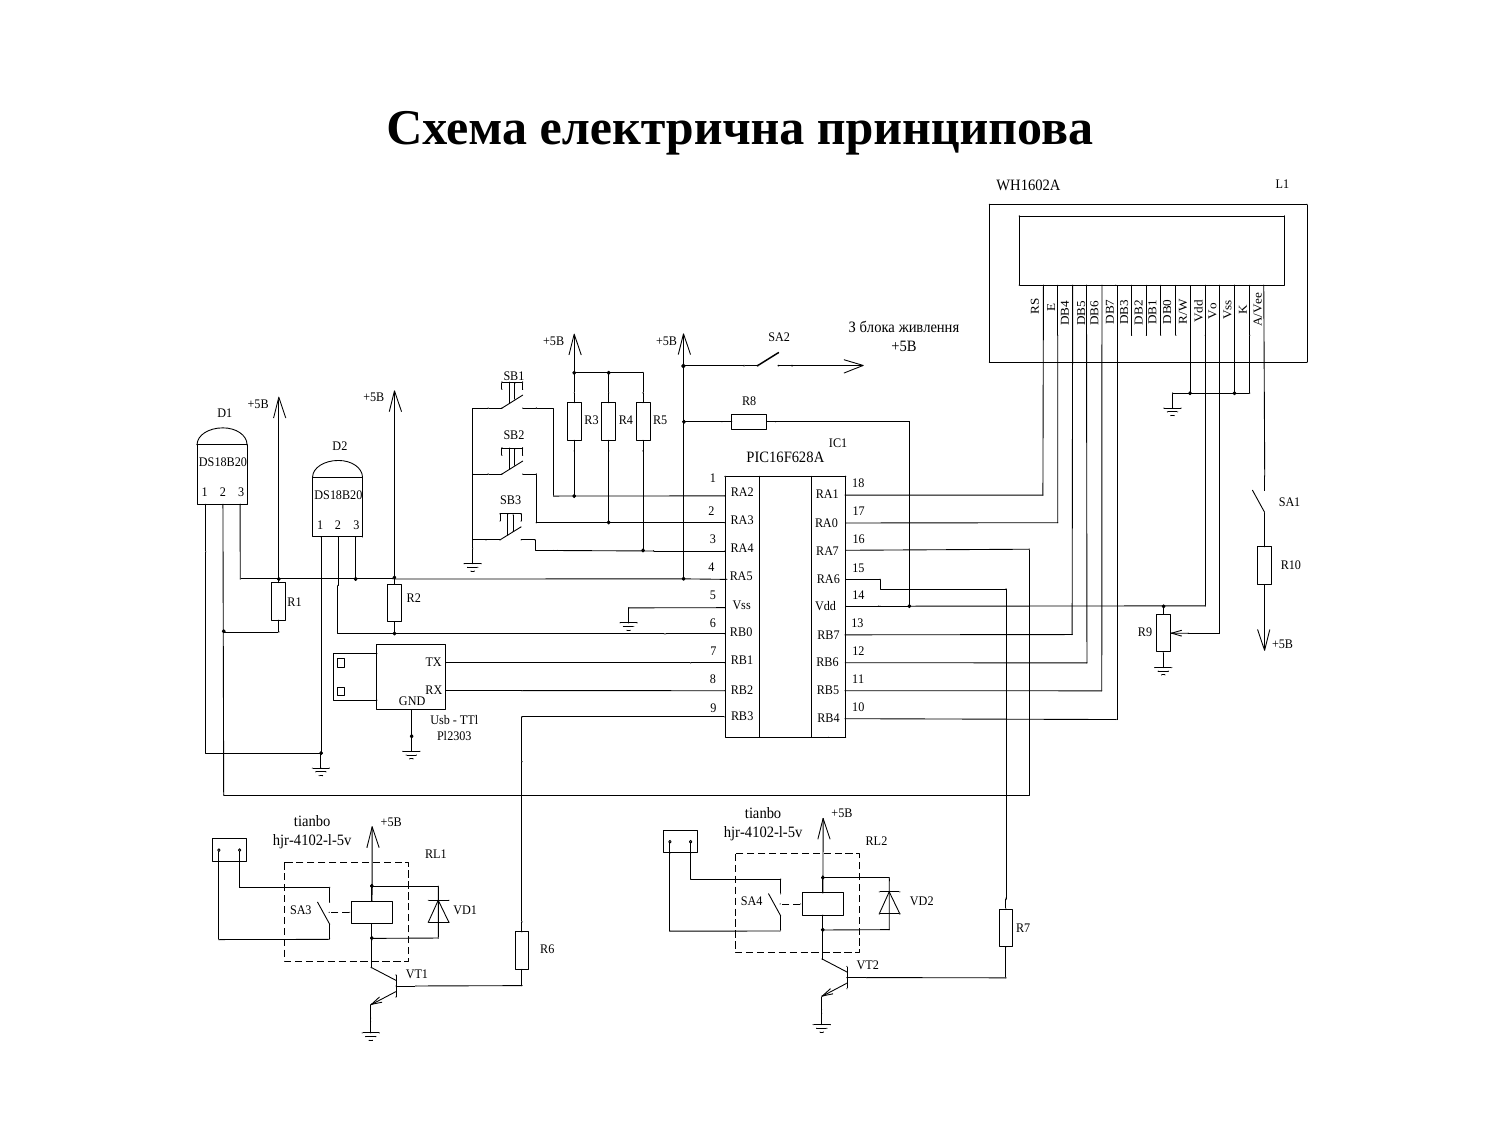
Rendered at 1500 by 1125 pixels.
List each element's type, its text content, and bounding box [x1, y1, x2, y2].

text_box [194, 172, 1318, 1103]
title Схема електрична принципова [64, 30, 1415, 219]
